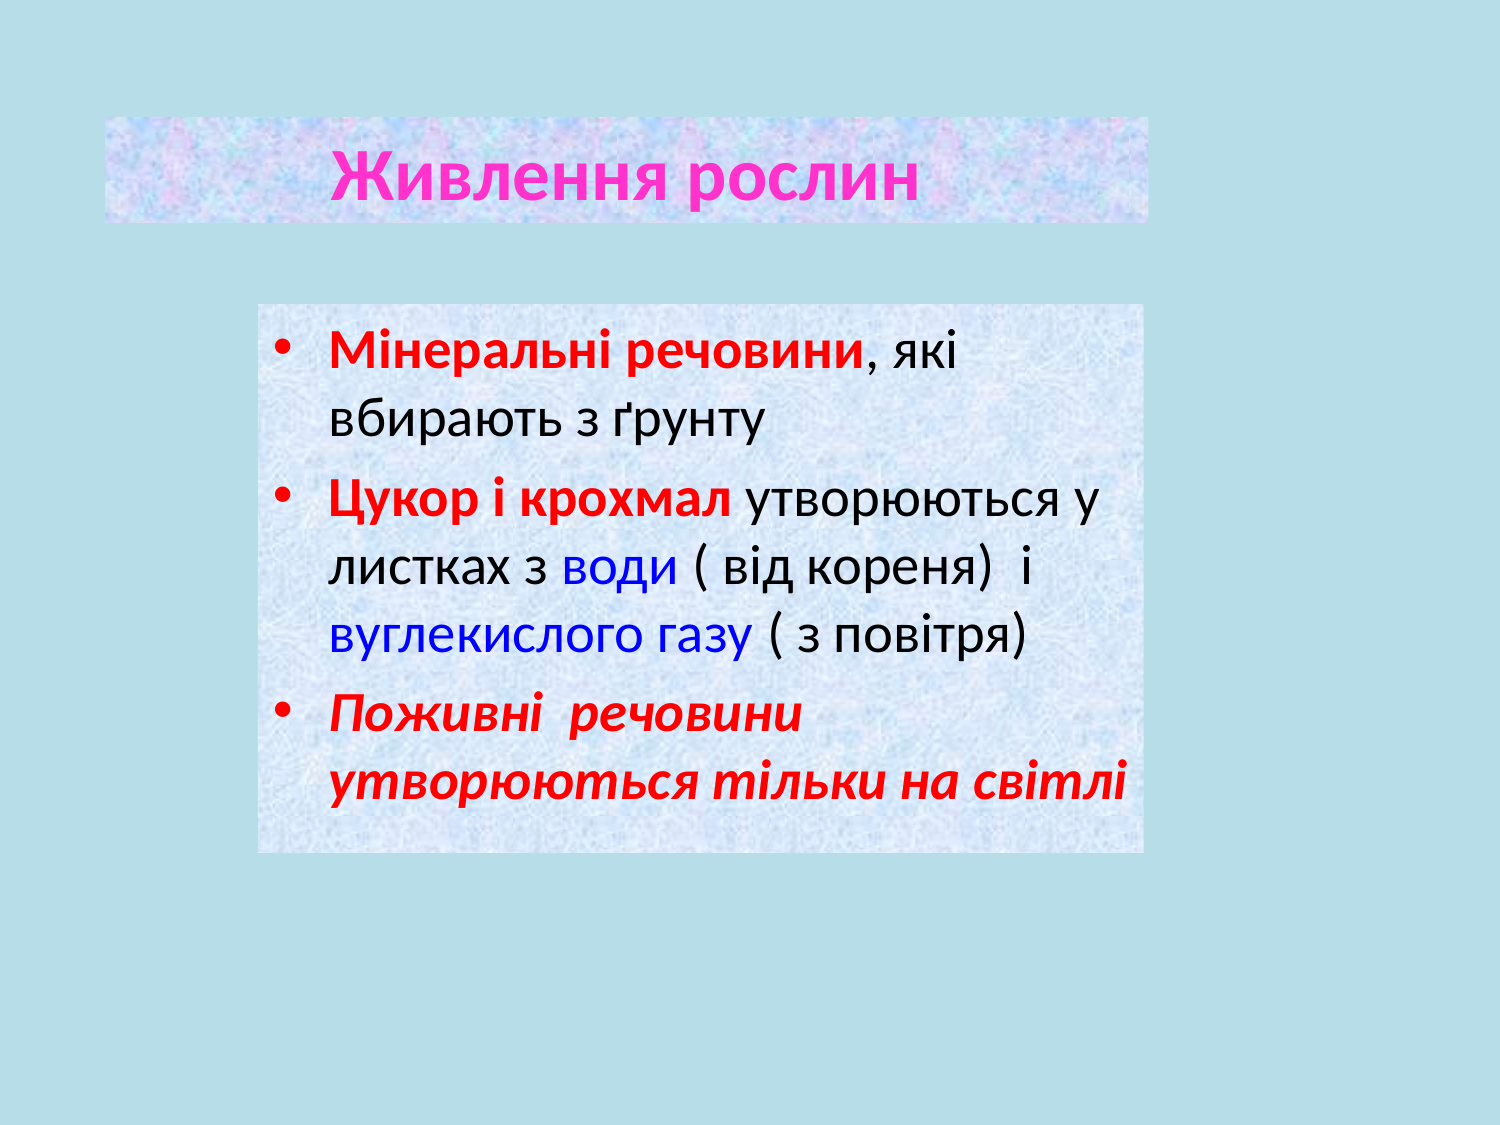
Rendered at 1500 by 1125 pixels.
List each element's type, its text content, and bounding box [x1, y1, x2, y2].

list Мінеральні речовини, які вбирають з ґрунту Цукор і крохмал утворюються у листках з води ( від кореня) і вуглекислого газу ( з повітря) Поживні речовини утворюються тільки на світлі [257, 304, 1144, 853]
title Живлення рослин [105, 117, 1149, 223]
